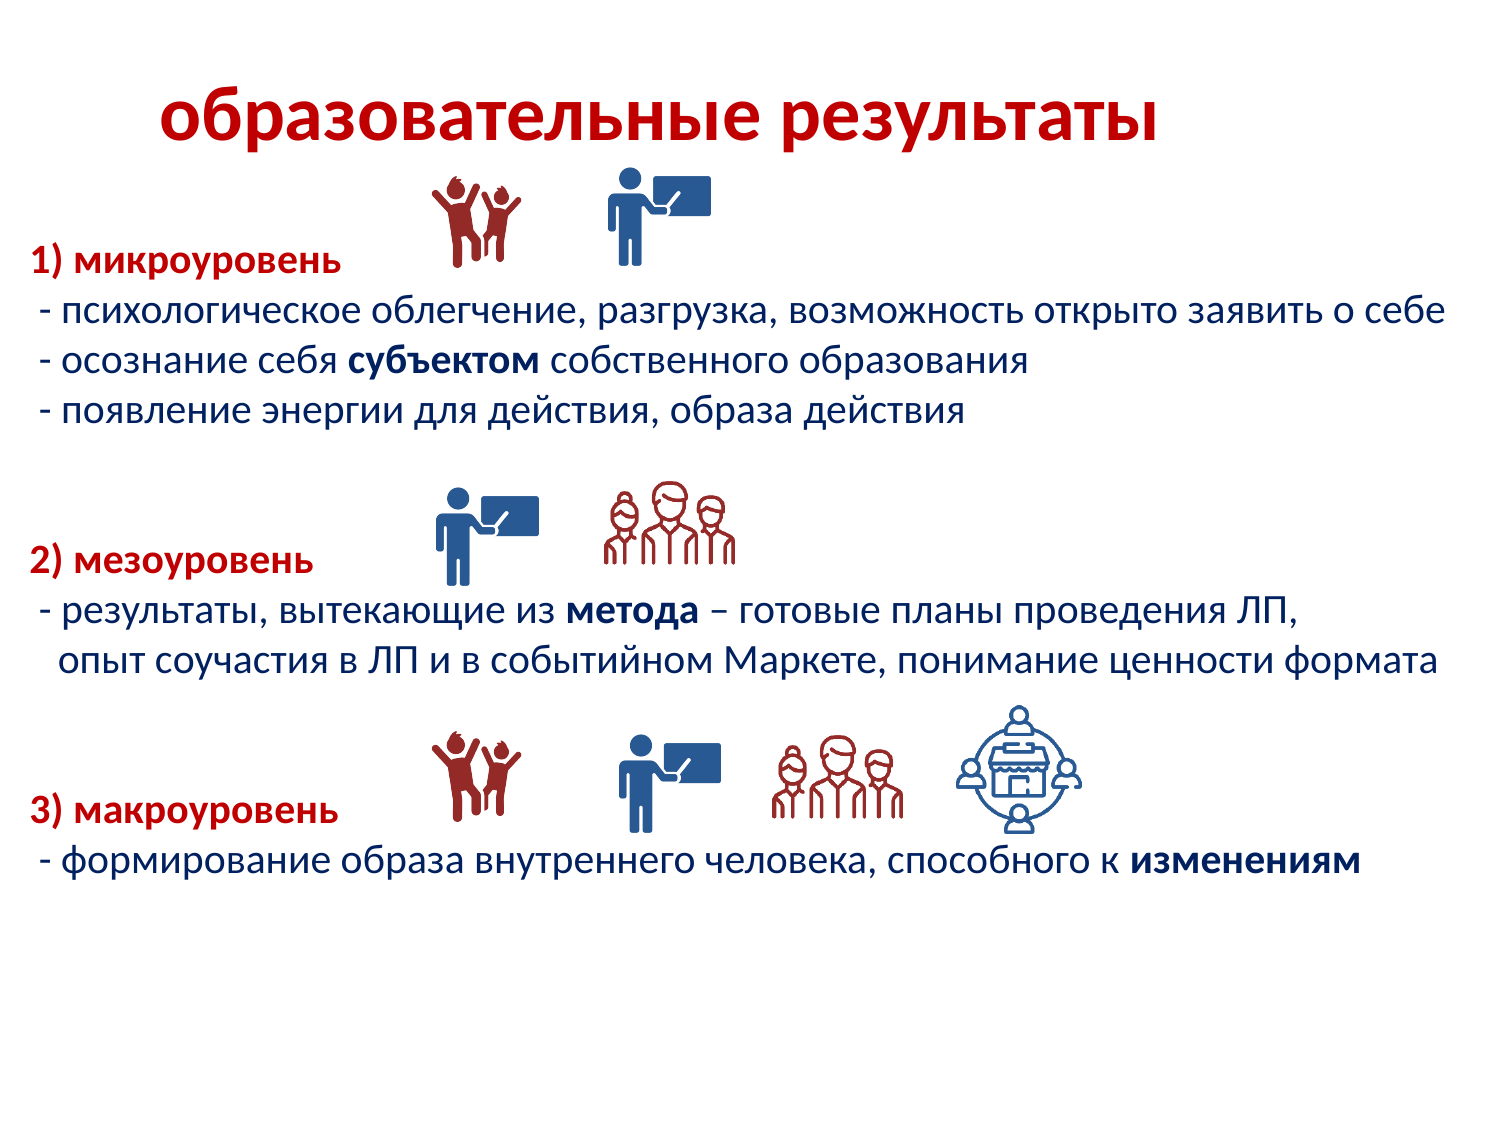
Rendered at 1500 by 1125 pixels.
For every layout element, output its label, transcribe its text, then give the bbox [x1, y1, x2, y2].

picture [436, 485, 539, 588]
picture [607, 165, 711, 268]
picture [604, 456, 736, 588]
picture [953, 705, 1083, 835]
picture [772, 711, 903, 842]
picture [618, 732, 721, 835]
subtitle 1) микроуровень - психологическое облегчение, разгрузка, возможность открыто заявить о себе - осознание себя субъектом собственного образования - появление энергии для действия, образа действия 2) мезоуровень - результаты, вытекающие из метода – готовые планы проведения ЛП, опыт соучастия в ЛП и в событийном Маркете, понимание ценности формата 3) макроуровень - формирование образа внутреннего человека, способного к изменениям [29, 231, 1483, 965]
picture [430, 730, 522, 822]
picture [430, 176, 522, 268]
title образовательные результаты [159, 57, 1199, 161]
